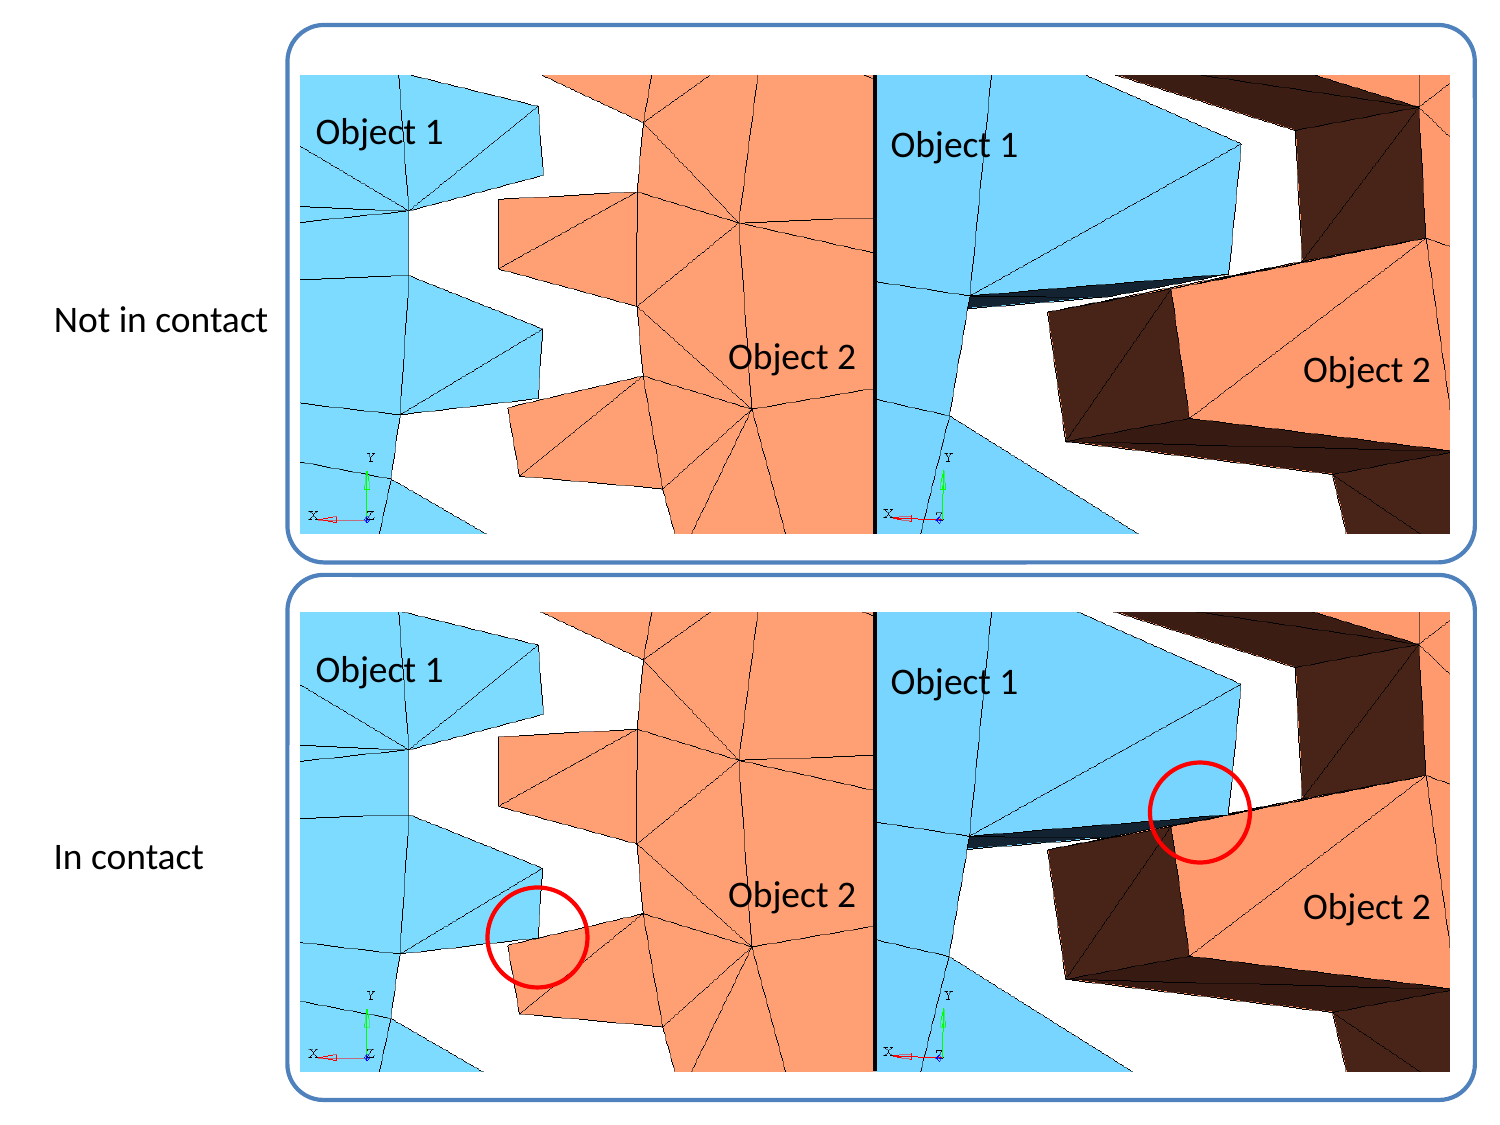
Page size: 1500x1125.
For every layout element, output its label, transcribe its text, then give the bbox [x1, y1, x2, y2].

text_box [285, 572, 1477, 1103]
text_box [285, 22, 1477, 565]
picture [299, 612, 874, 1072]
text_box In contact [38, 824, 219, 885]
text_box Not in contact [39, 287, 284, 348]
picture [876, 74, 1451, 534]
picture [876, 612, 1451, 1072]
picture [299, 74, 874, 534]
